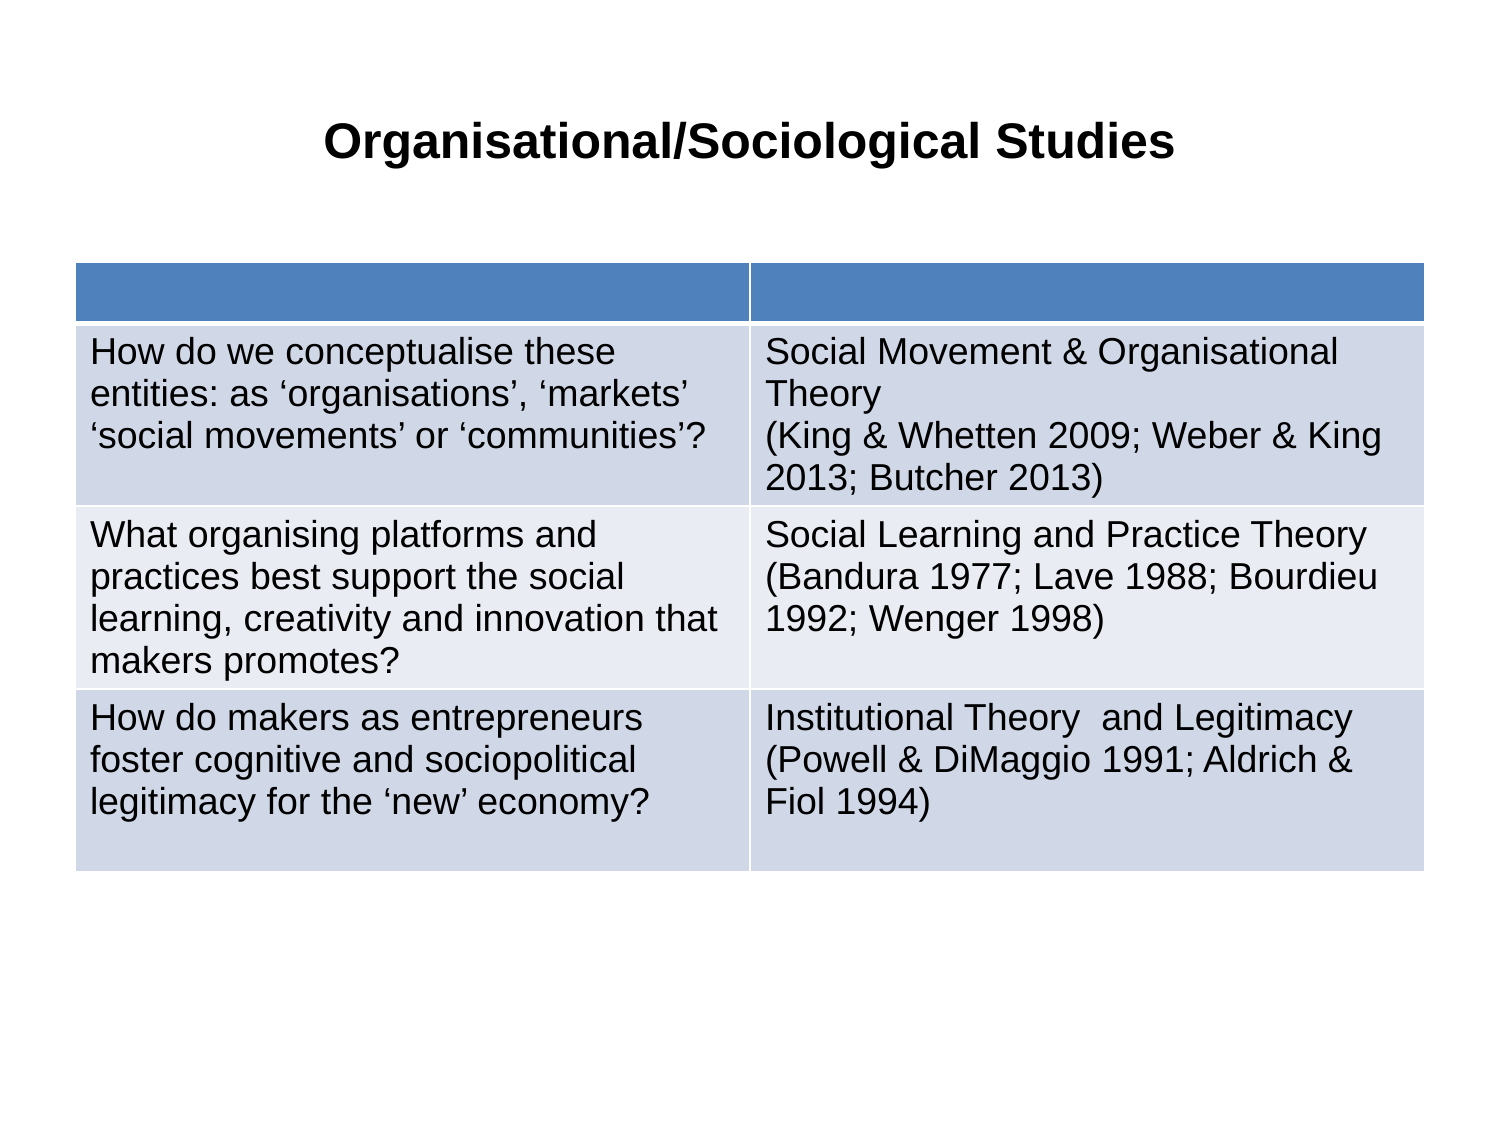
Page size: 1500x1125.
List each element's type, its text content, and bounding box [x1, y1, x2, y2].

title Organisational/Sociological Studies [75, 45, 1425, 233]
table_cell Institutional Theory and Legitimacy (Powell & DiMaggio 1991; Aldrich & Fiol 1994) [751, 690, 1424, 871]
table_cell What organising platforms and practices best support the social learning, creativity and innovation that makers promotes? [76, 507, 749, 688]
table_cell Social Learning and Practice Theory (Bandura 1977; Lave 1988; Bourdieu 1992; Wenger 1998) [751, 507, 1424, 688]
table_cell How do makers as entrepreneurs foster cognitive and sociopolitical legitimacy for the ‘new’ economy? [76, 690, 749, 871]
table_header [751, 263, 1424, 321]
table_cell Social Movement & Organisational Theory (King & Whetten 2009; Weber & King 2013; Butcher 2013) [751, 326, 1424, 505]
table_header [76, 263, 749, 321]
table_cell How do we conceptualise these entities: as ‘organisations’, ‘markets’ ‘social movements’ or ‘communities’? [76, 326, 749, 505]
